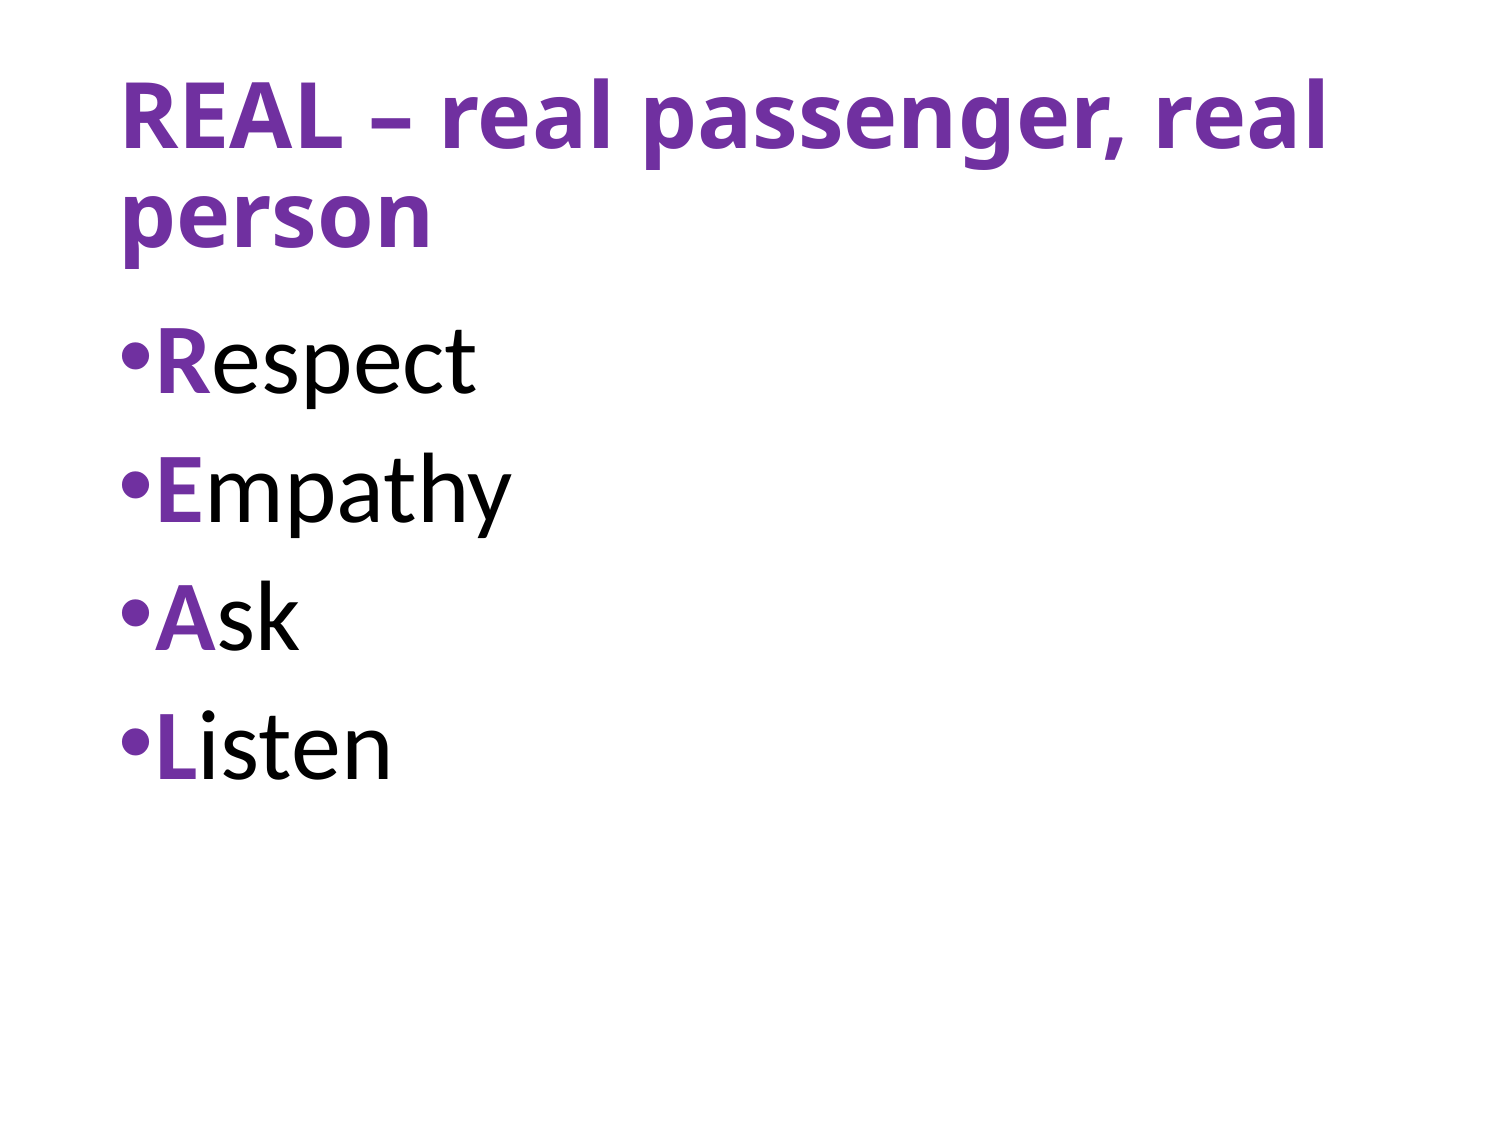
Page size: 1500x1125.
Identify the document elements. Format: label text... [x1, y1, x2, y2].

list Respect Empathy Ask Listen [103, 299, 1397, 1014]
title REAL – real passenger, real person [103, 59, 1397, 278]
